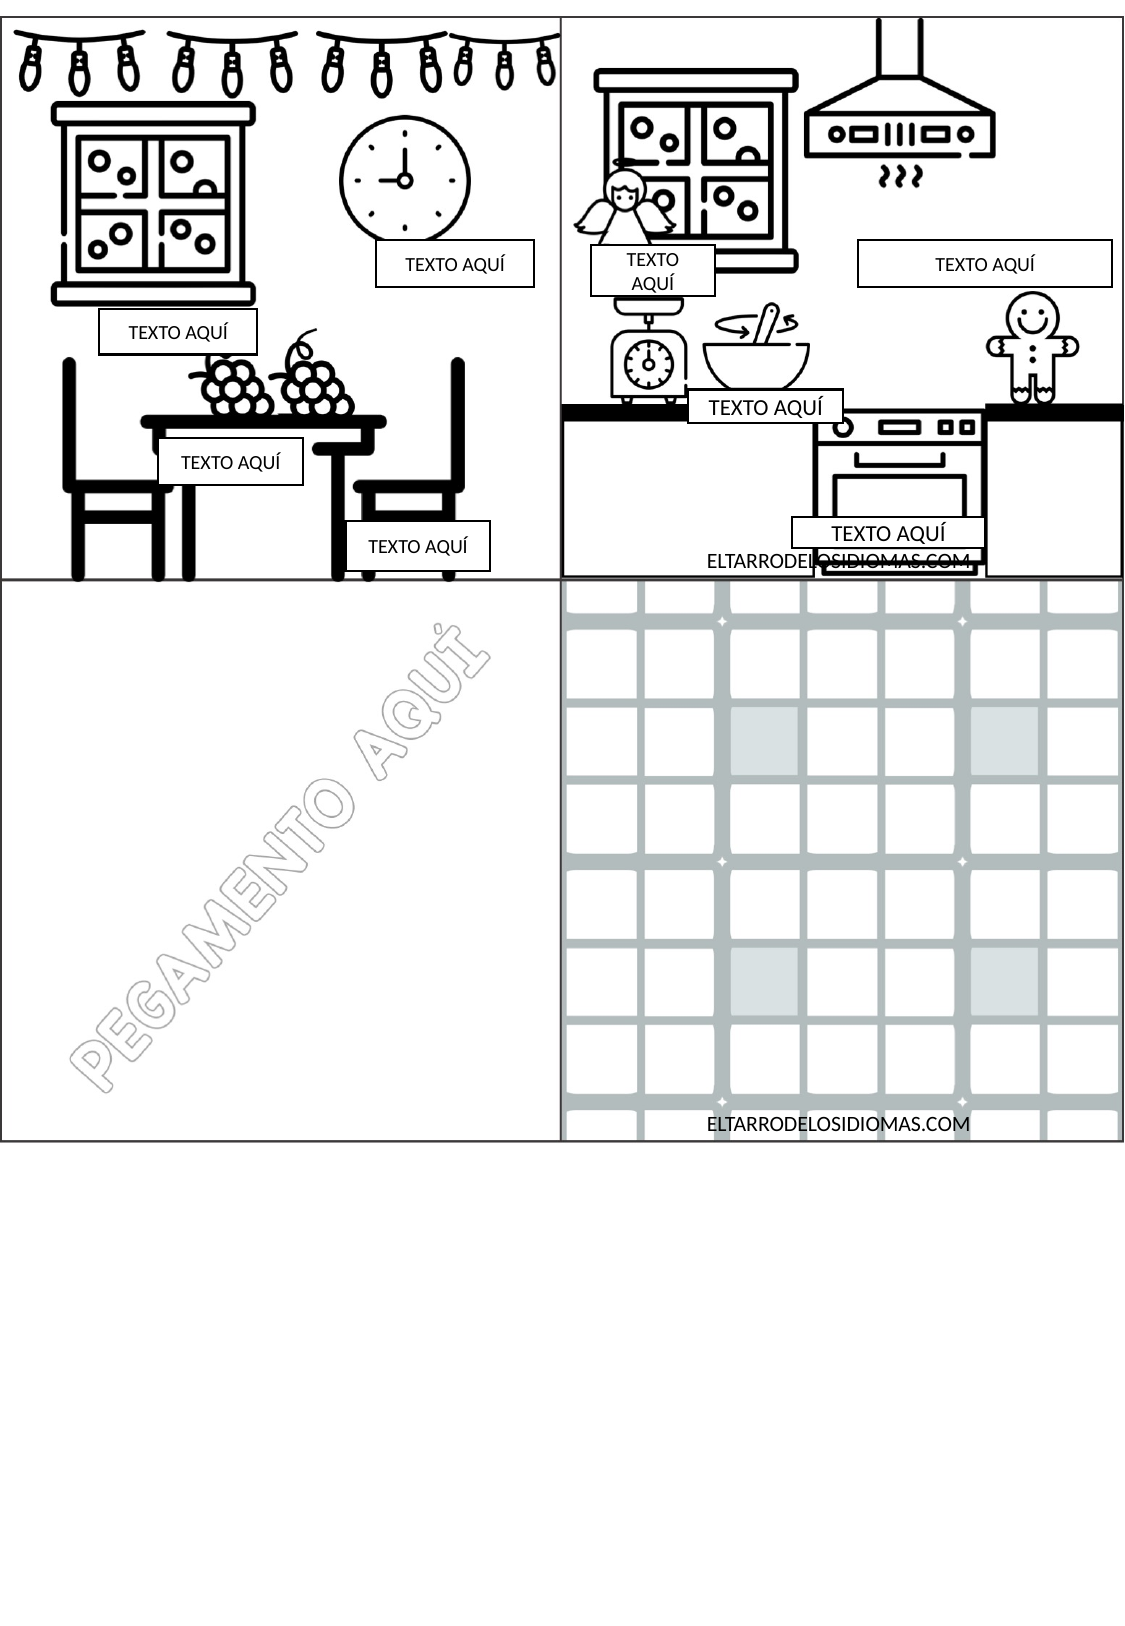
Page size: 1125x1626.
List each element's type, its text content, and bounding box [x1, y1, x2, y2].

picture [0, 0, 1125, 1625]
text_box ELTARRODELOSIDIOMAS.COM [572, 1102, 1106, 1144]
text_box TEXTO AQUÍ [590, 244, 716, 297]
text_box ELTARRODELOSIDIOMAS.COM [572, 538, 1106, 580]
text_box TEXTO AQUÍ [791, 516, 986, 538]
text_box TEXTO AQUÍ [98, 308, 258, 356]
text_box TEXTO AQUÍ [344, 520, 491, 572]
text_box TEXTO AQUÍ [857, 239, 1113, 288]
text_box TEXTO AQUÍ [157, 437, 304, 486]
text_box TEXTO AQUÍ [687, 388, 844, 424]
text_box TEXTO AQUÍ [375, 239, 535, 288]
